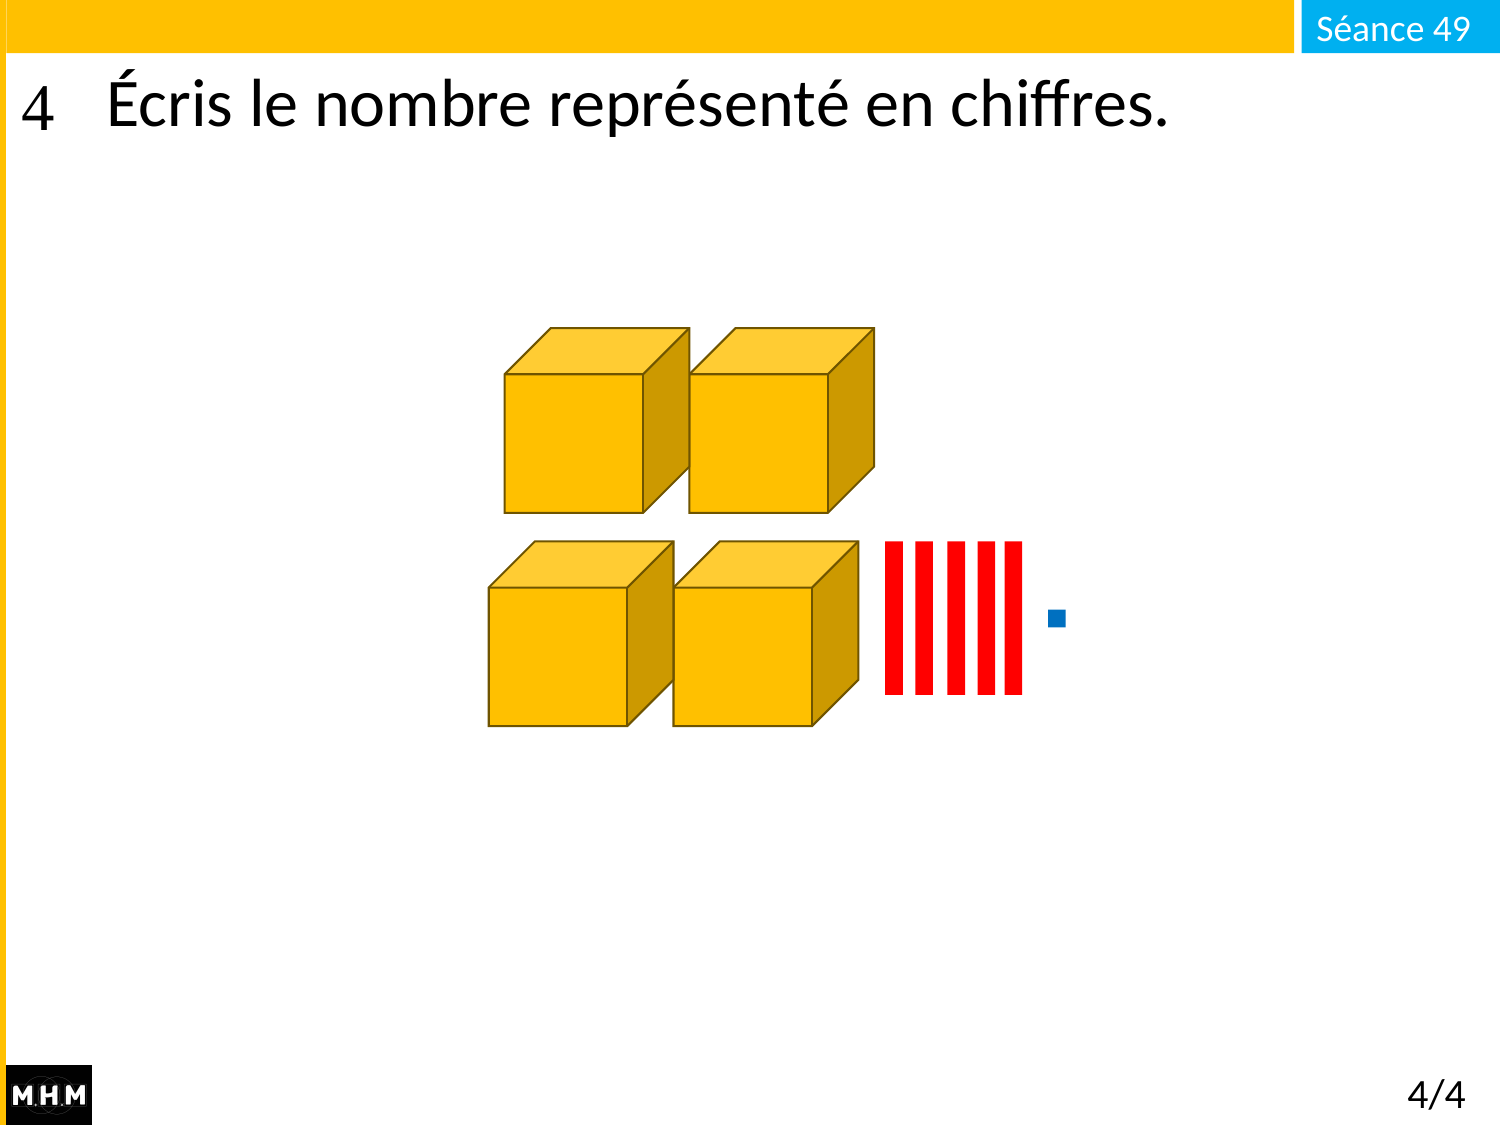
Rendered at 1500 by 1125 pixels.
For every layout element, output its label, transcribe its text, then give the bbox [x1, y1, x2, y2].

text_box [946, 540, 966, 696]
text_box [1003, 540, 1023, 696]
text_box [914, 540, 934, 696]
picture [6, 1065, 92, 1125]
text_box [487, 540, 675, 728]
text_box [503, 327, 691, 514]
text_box [1047, 609, 1067, 628]
text_box [884, 540, 904, 696]
title Écris le nombre représenté en chiffres. [91, 60, 1385, 150]
text_box [672, 540, 860, 728]
list 4/4 [1373, 1064, 1500, 1125]
text_box [977, 540, 996, 696]
text_box [688, 327, 876, 514]
